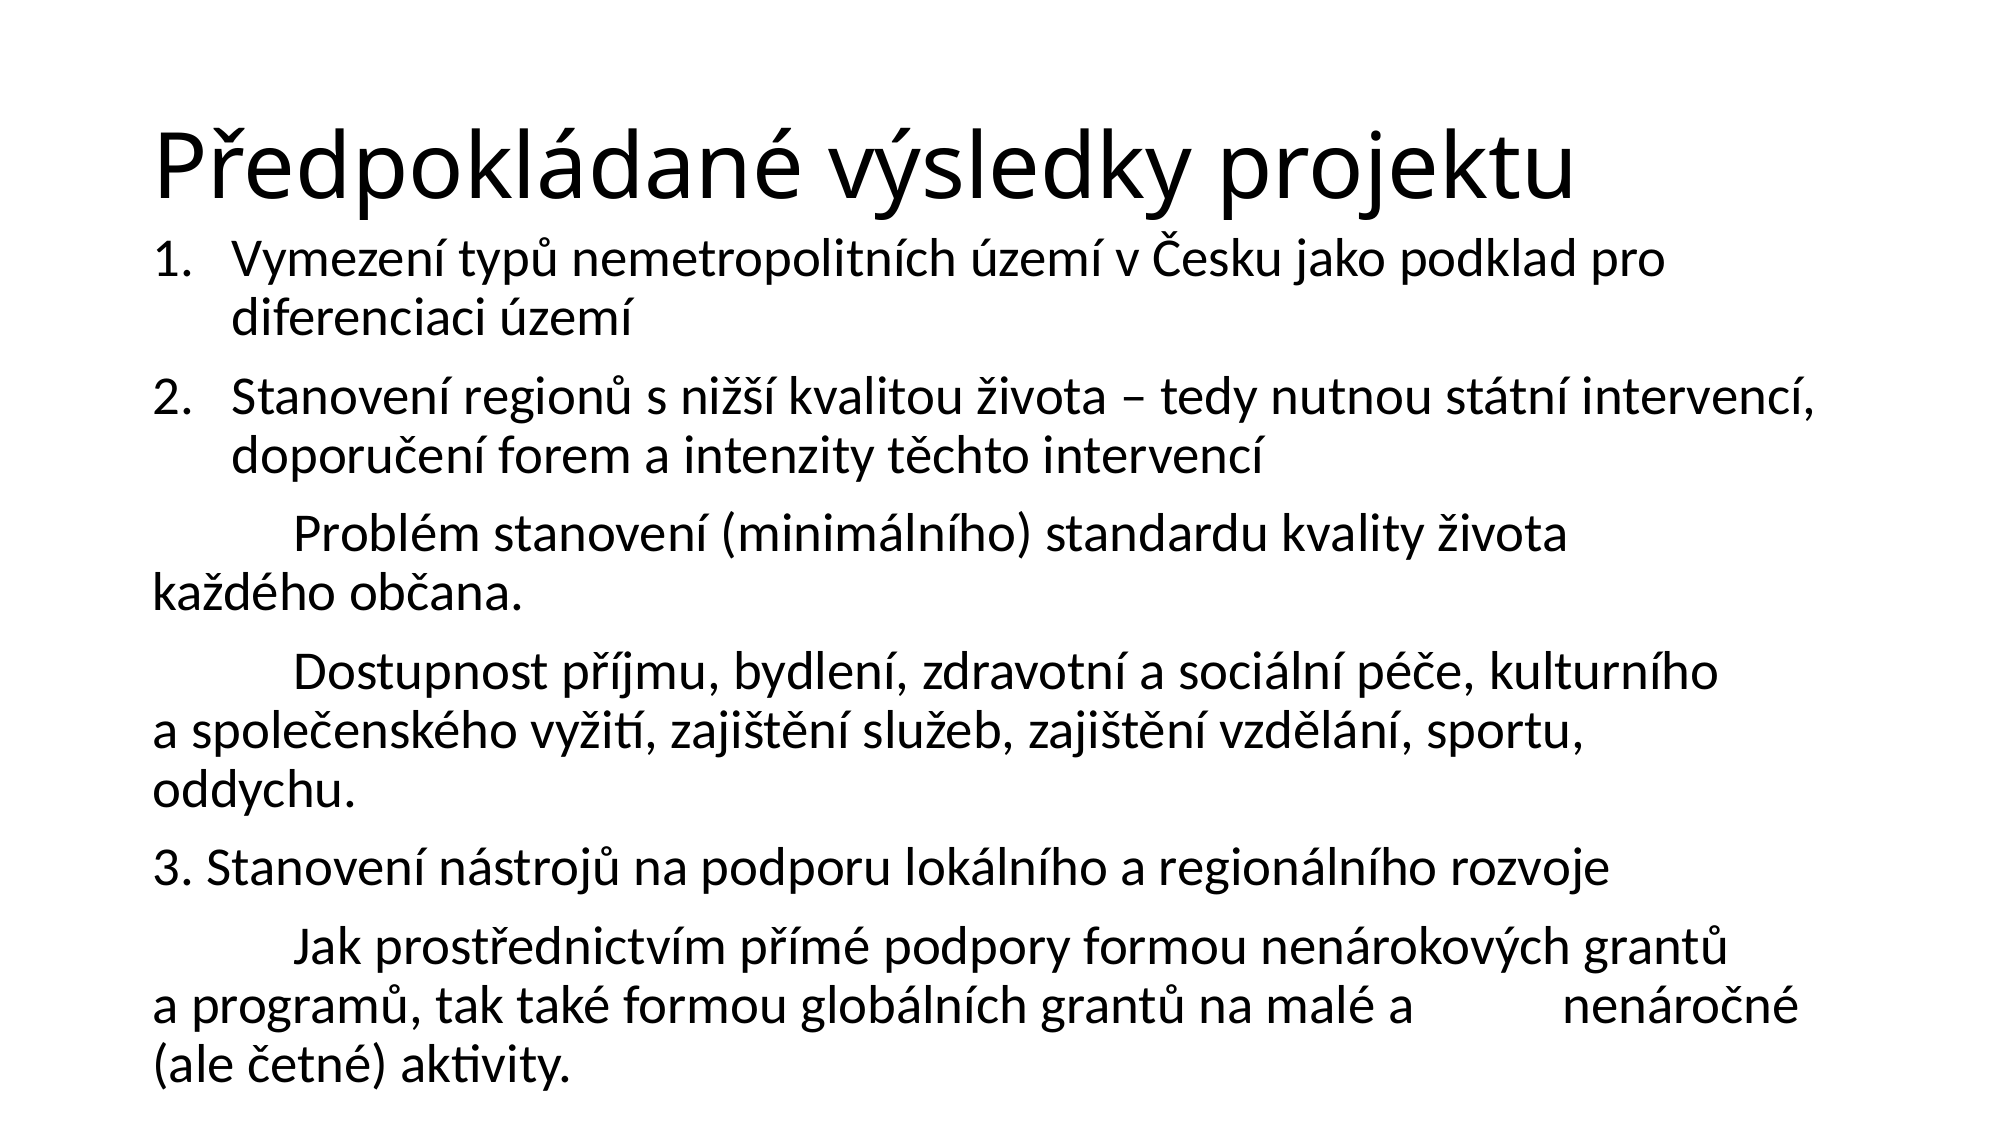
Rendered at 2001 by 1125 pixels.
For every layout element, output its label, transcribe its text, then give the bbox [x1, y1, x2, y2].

list Vymezení typů nemetropolitních území v Česku jako podklad pro diferenciaci území Stanovení regionů s nižší kvalitou života – tedy nutnou státní intervencí, doporučení forem a intenzity těchto intervencí Problém stanovení (minimálního) standardu kvality života každého občana. Dostupnost příjmu, bydlení, zdravotní a sociální péče, kulturního a společenského vyžití, zajištění služeb, zajištění vzdělání, sportu, oddychu. 3. Stanovení nástrojů na podporu lokálního a regionálního rozvoje Jak prostřednictvím přímé podpory formou nenárokových grantů a programů, tak také formou globálních grantů na malé a nenáročné (ale četné) aktivity. [137, 221, 1863, 1109]
title Předpokládané výsledky projektu [137, 59, 1863, 221]
